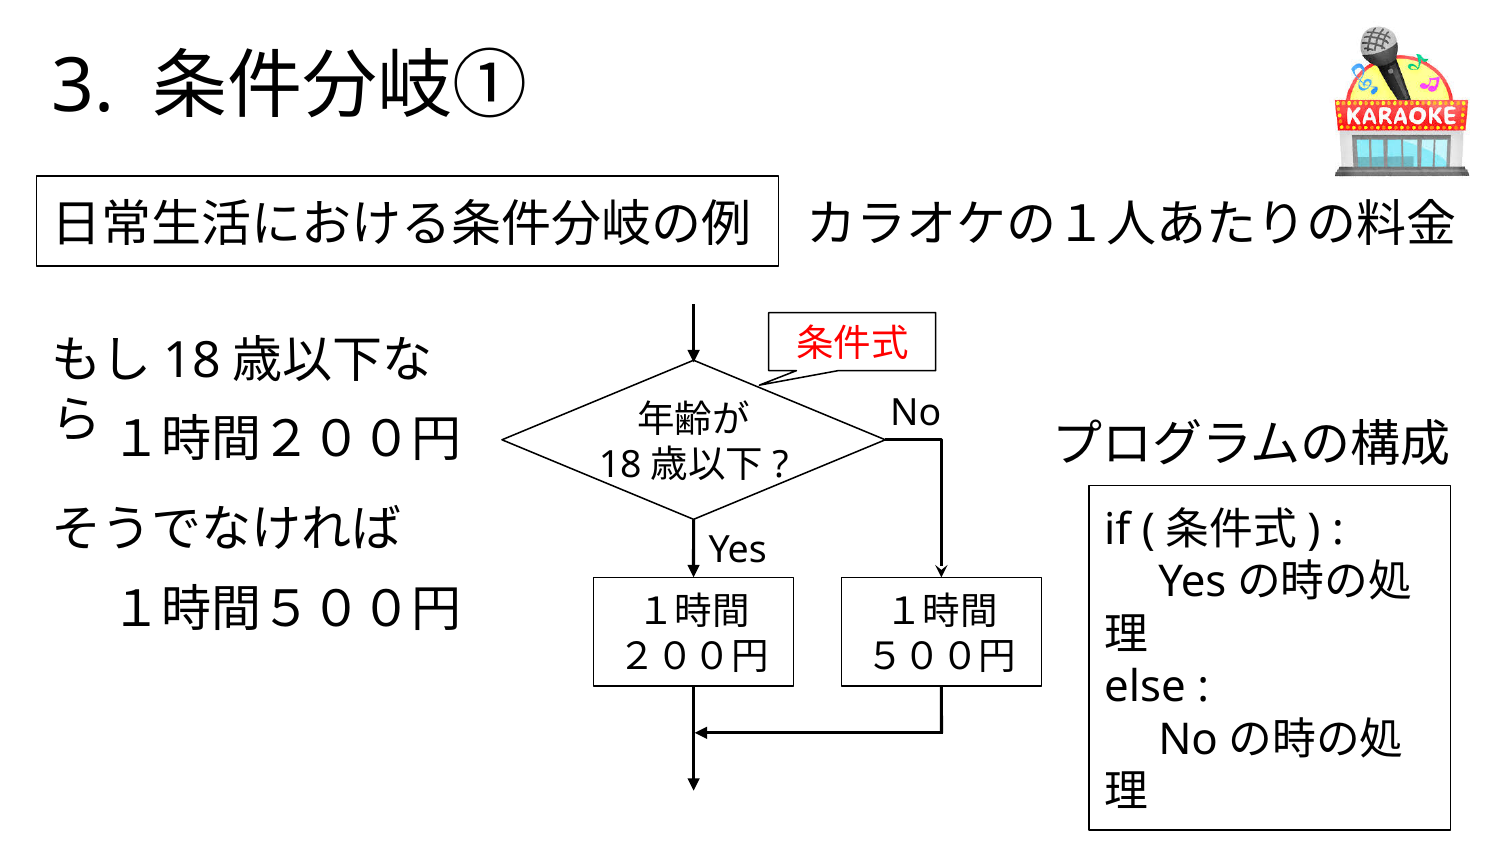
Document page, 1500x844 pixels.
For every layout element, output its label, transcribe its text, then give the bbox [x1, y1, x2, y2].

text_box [884, 439, 942, 578]
text_box １時間 ５００円 [841, 577, 1042, 686]
picture [1328, 21, 1474, 181]
text_box １時間５００円 [96, 561, 493, 652]
text_box if (条件式) : Yesの時の処理 else : Noの時の処理 [1089, 487, 1451, 831]
title 3. 条件分岐➀ [36, 21, 1327, 131]
text_box 年齢が 18歳以下? [501, 361, 875, 519]
text_box 日常生活における条件分岐の例 [36, 175, 779, 266]
text_box 条件式 [759, 312, 936, 386]
text_box No [875, 372, 958, 448]
text_box カラオケの１人あたりの料金 [791, 175, 1474, 266]
text_box Yes [693, 509, 794, 585]
title 3. 条件分岐➀ [1474, 21, 1481, 131]
text_box そうでなければ [36, 481, 442, 572]
text_box １時間 ２００円 [593, 577, 794, 686]
text_box もし18歳以下なら [36, 312, 493, 463]
text_box プログラムの構成 [1037, 396, 1476, 487]
text_box １時間２００円 [96, 391, 502, 482]
